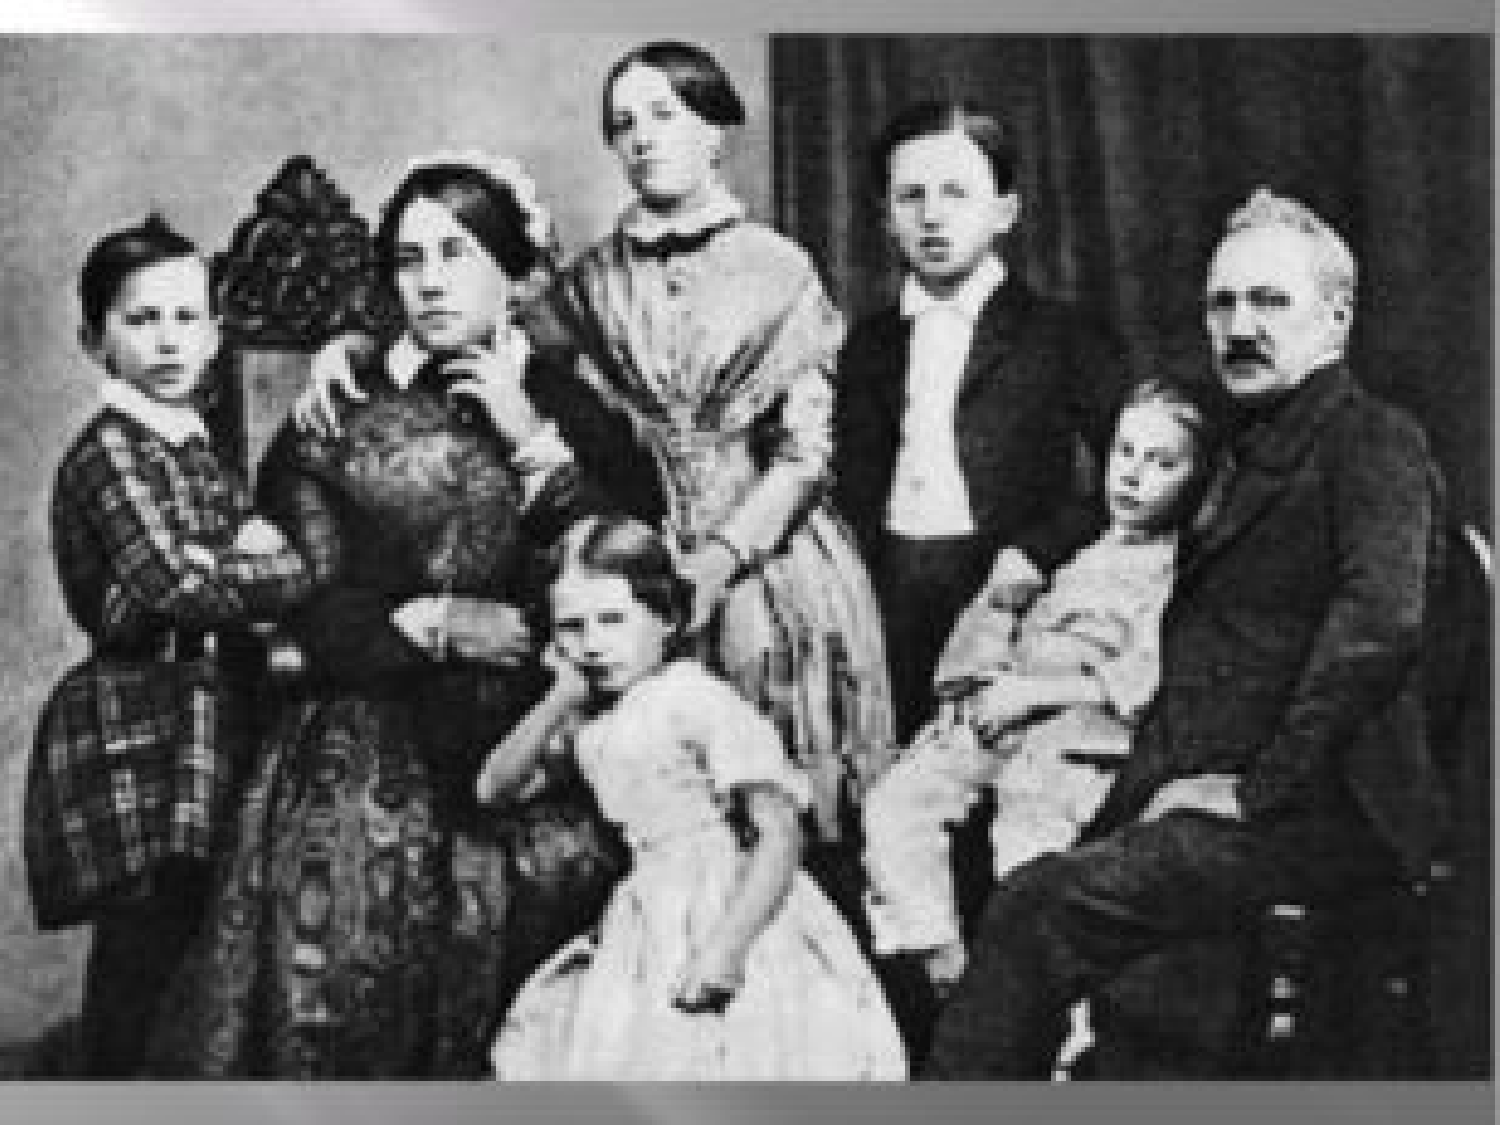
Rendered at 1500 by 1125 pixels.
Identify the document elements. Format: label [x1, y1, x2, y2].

list [0, 0, 1500, 1125]
